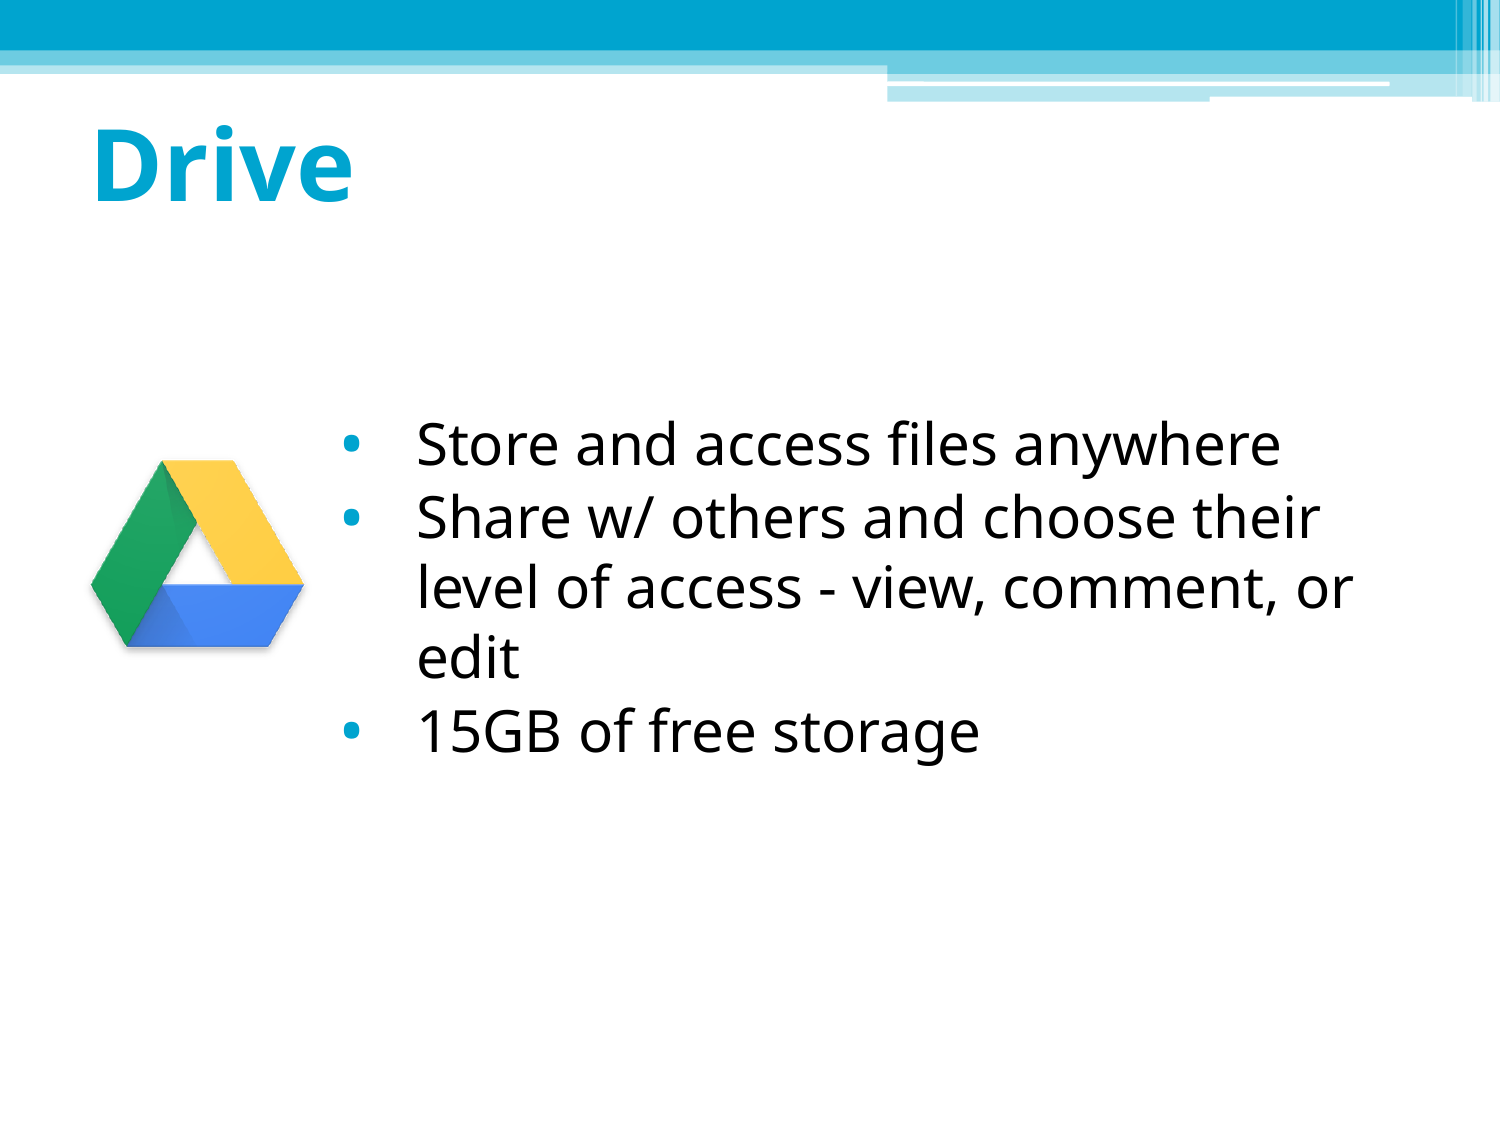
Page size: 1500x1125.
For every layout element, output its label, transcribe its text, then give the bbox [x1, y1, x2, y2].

picture [74, 431, 319, 675]
list Store and access files anywhere Share w/ others and choose their level of access - view, comment, or edit 15GB of free storage [318, 399, 1418, 788]
title Drive [75, 75, 1418, 248]
